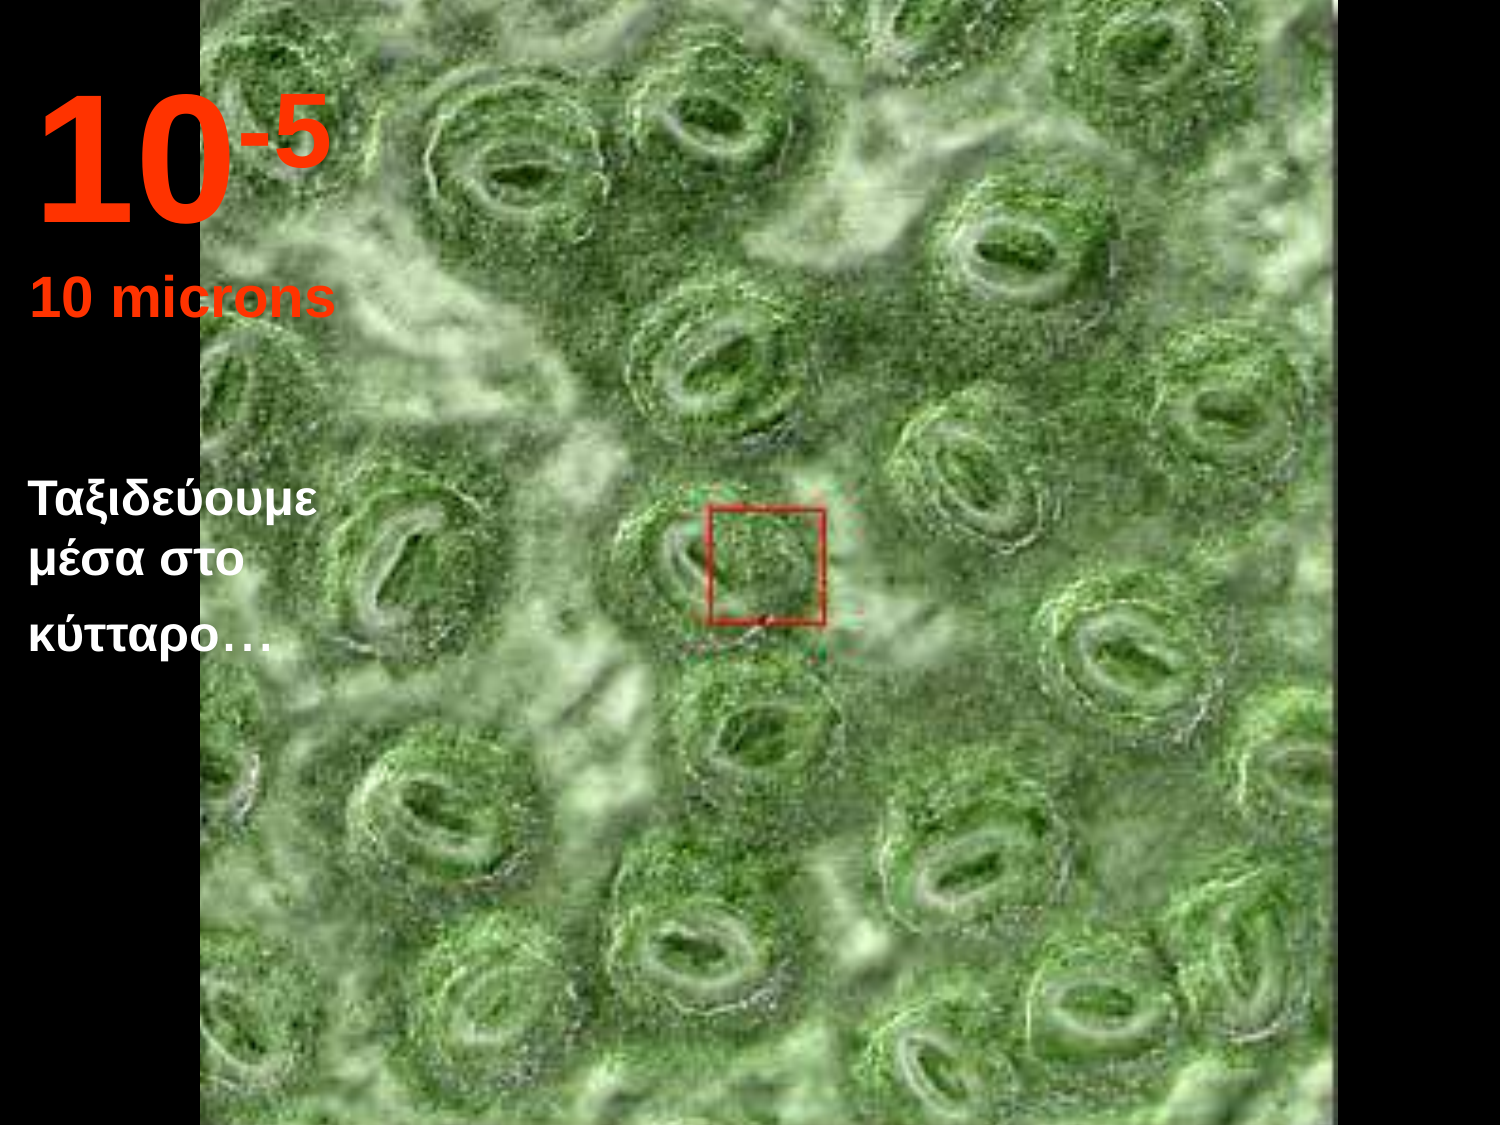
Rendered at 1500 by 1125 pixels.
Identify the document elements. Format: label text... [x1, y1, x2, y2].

picture [199, 0, 1338, 1125]
text_box 10-5 10 microns [14, 32, 193, 337]
text_box Ταξιδεύουμε μέσα στο κύτταρο... [12, 457, 193, 673]
